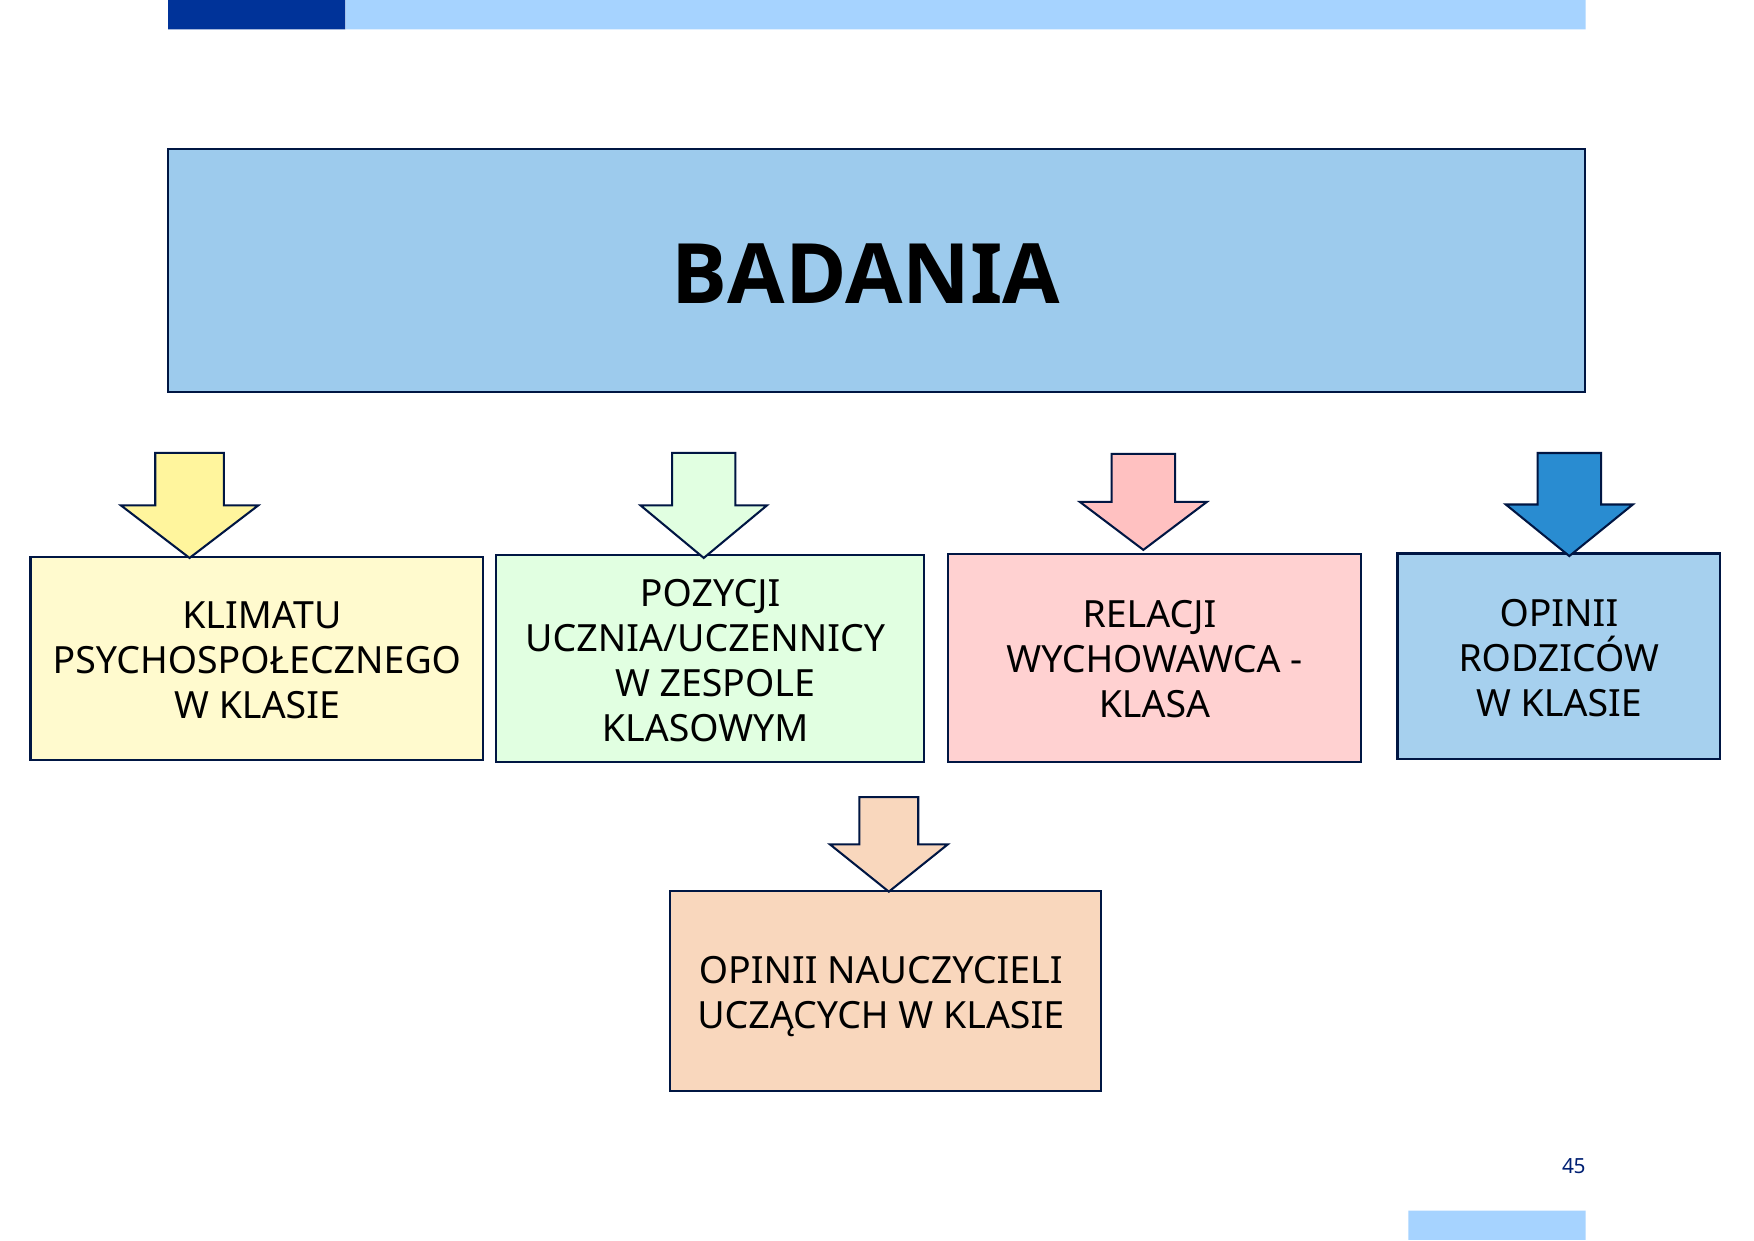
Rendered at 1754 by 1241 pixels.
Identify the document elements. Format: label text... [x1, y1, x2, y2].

text_box KLIMATU PSYCHOSPOŁECZNEGO W KLASIE [29, 556, 120, 761]
slide_number 45 [1408, 1151, 1586, 1182]
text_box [120, 452, 925, 762]
text_box OPINII NAUCZYCIELI UCZĄCYCH W KLASIE [669, 890, 1102, 1092]
text_box OPINII RODZICÓW W KLASIE [1396, 552, 1721, 760]
text_box [1502, 451, 1636, 558]
text_box [827, 796, 951, 893]
text_box [1076, 452, 1210, 552]
text_box BADANIA [167, 148, 1586, 393]
text_box RELACJI WYCHOWAWCA - KLASA [947, 553, 1362, 763]
